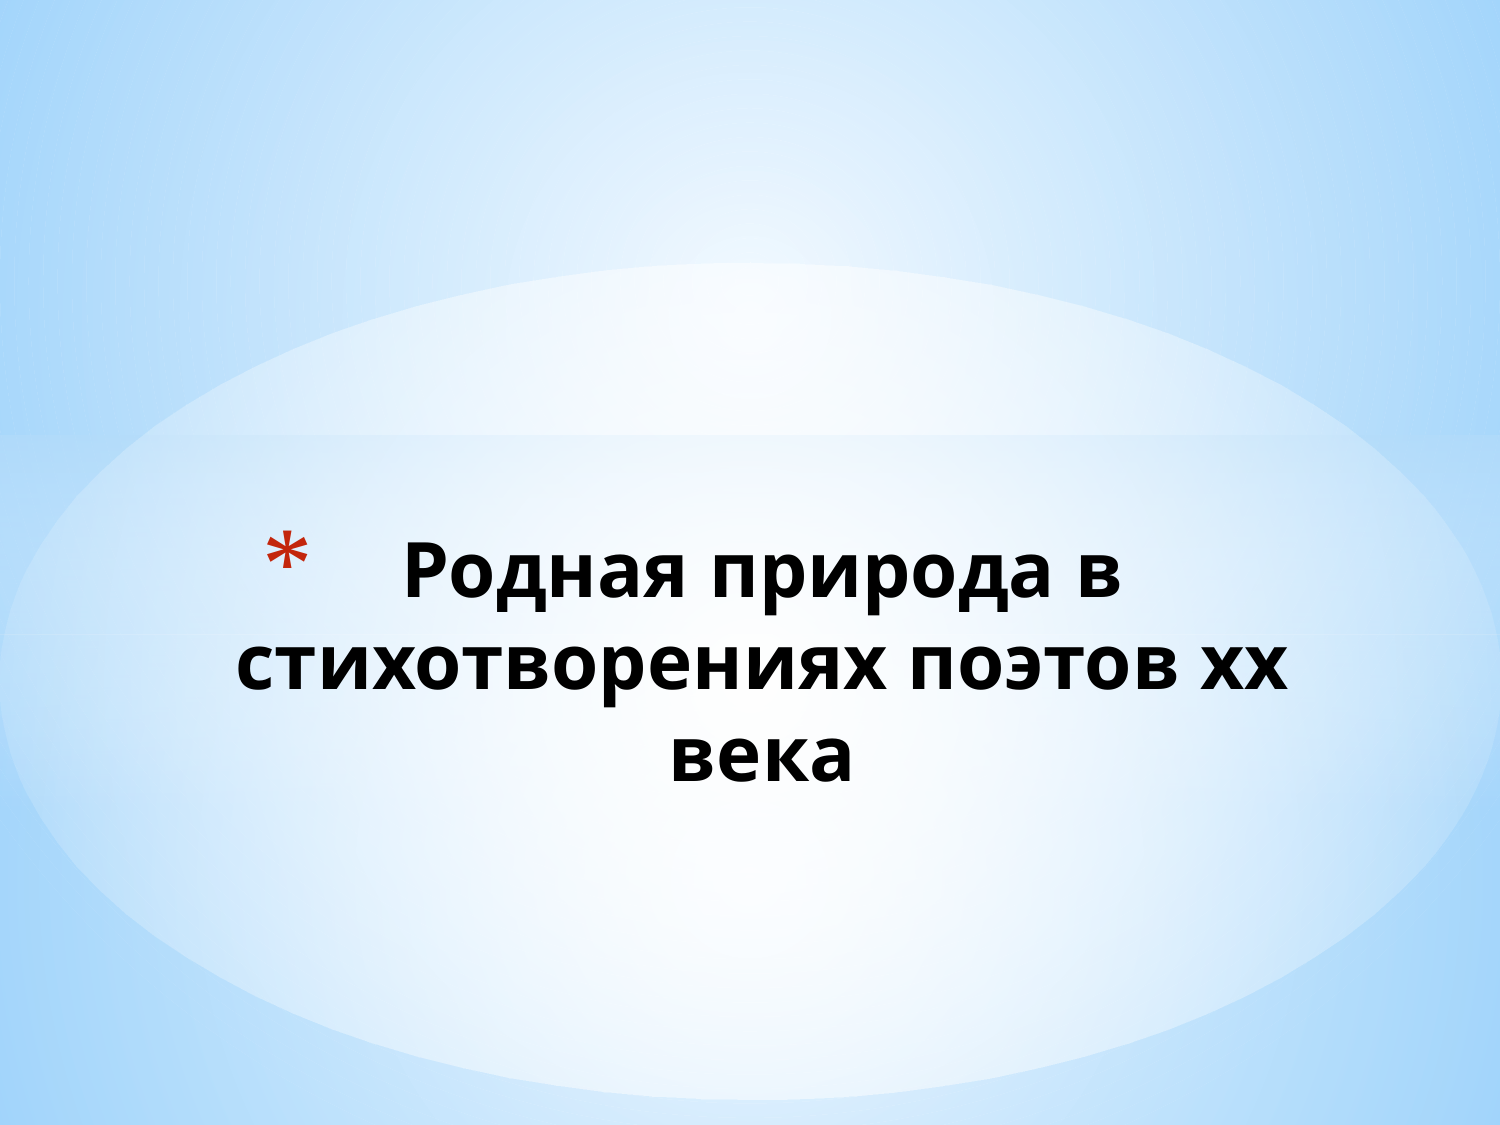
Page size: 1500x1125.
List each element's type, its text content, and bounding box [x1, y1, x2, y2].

title Родная природа в стихотворениях поэтов xx века [134, 513, 1312, 808]
